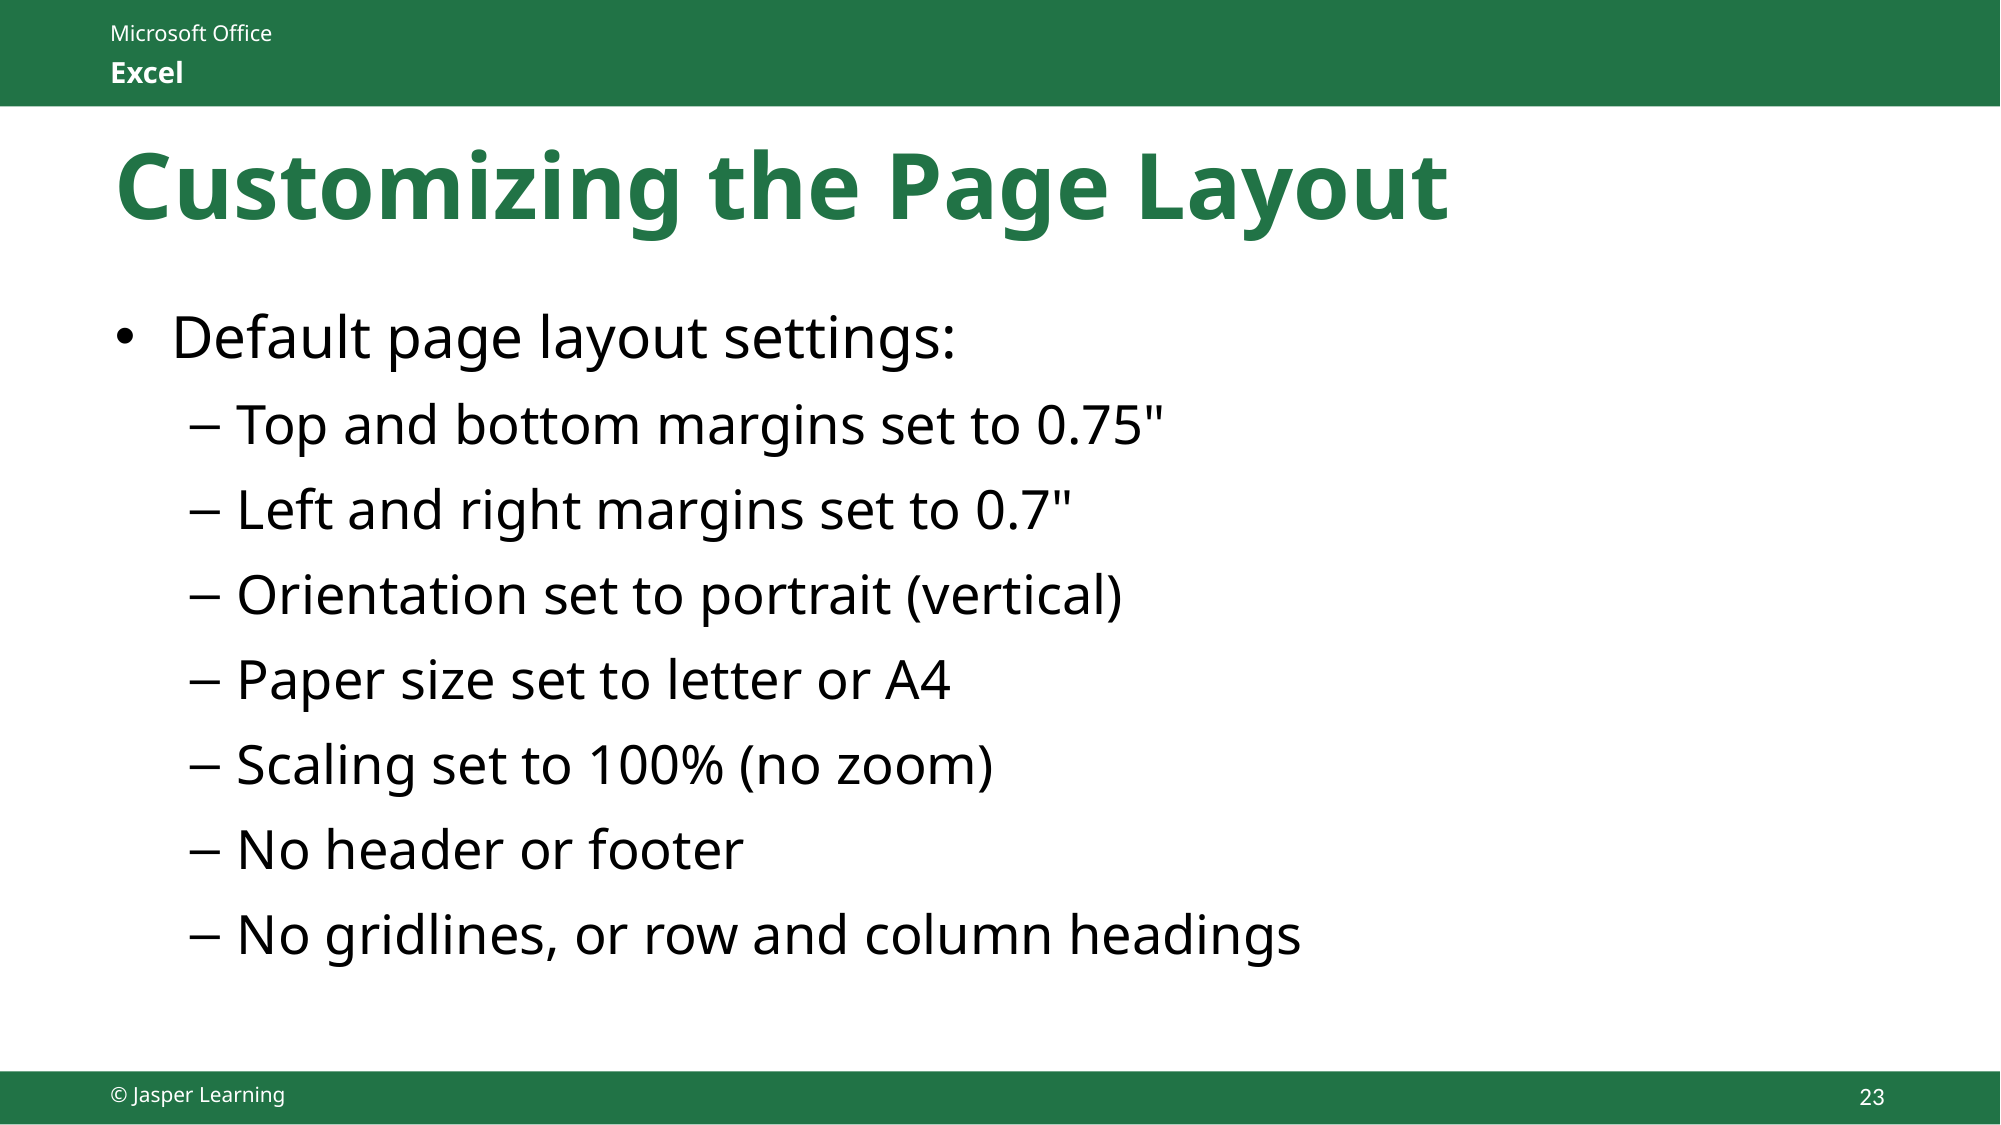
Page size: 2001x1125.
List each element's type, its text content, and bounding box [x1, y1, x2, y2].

title Customizing the Page Layout [99, 118, 1866, 248]
slide_number 23 [1433, 1065, 1900, 1125]
footer © Jasper Learning [95, 1065, 729, 1125]
list Default page layout settings: Top and bottom margins set to 0.75" Left and right margins set to 0.7" Orientation set to portrait (vertical) Paper size set to letter or A4 Scaling set to 100% (no zoom) No header or footer No gridlines, or row and column headings [99, 283, 1900, 1026]
